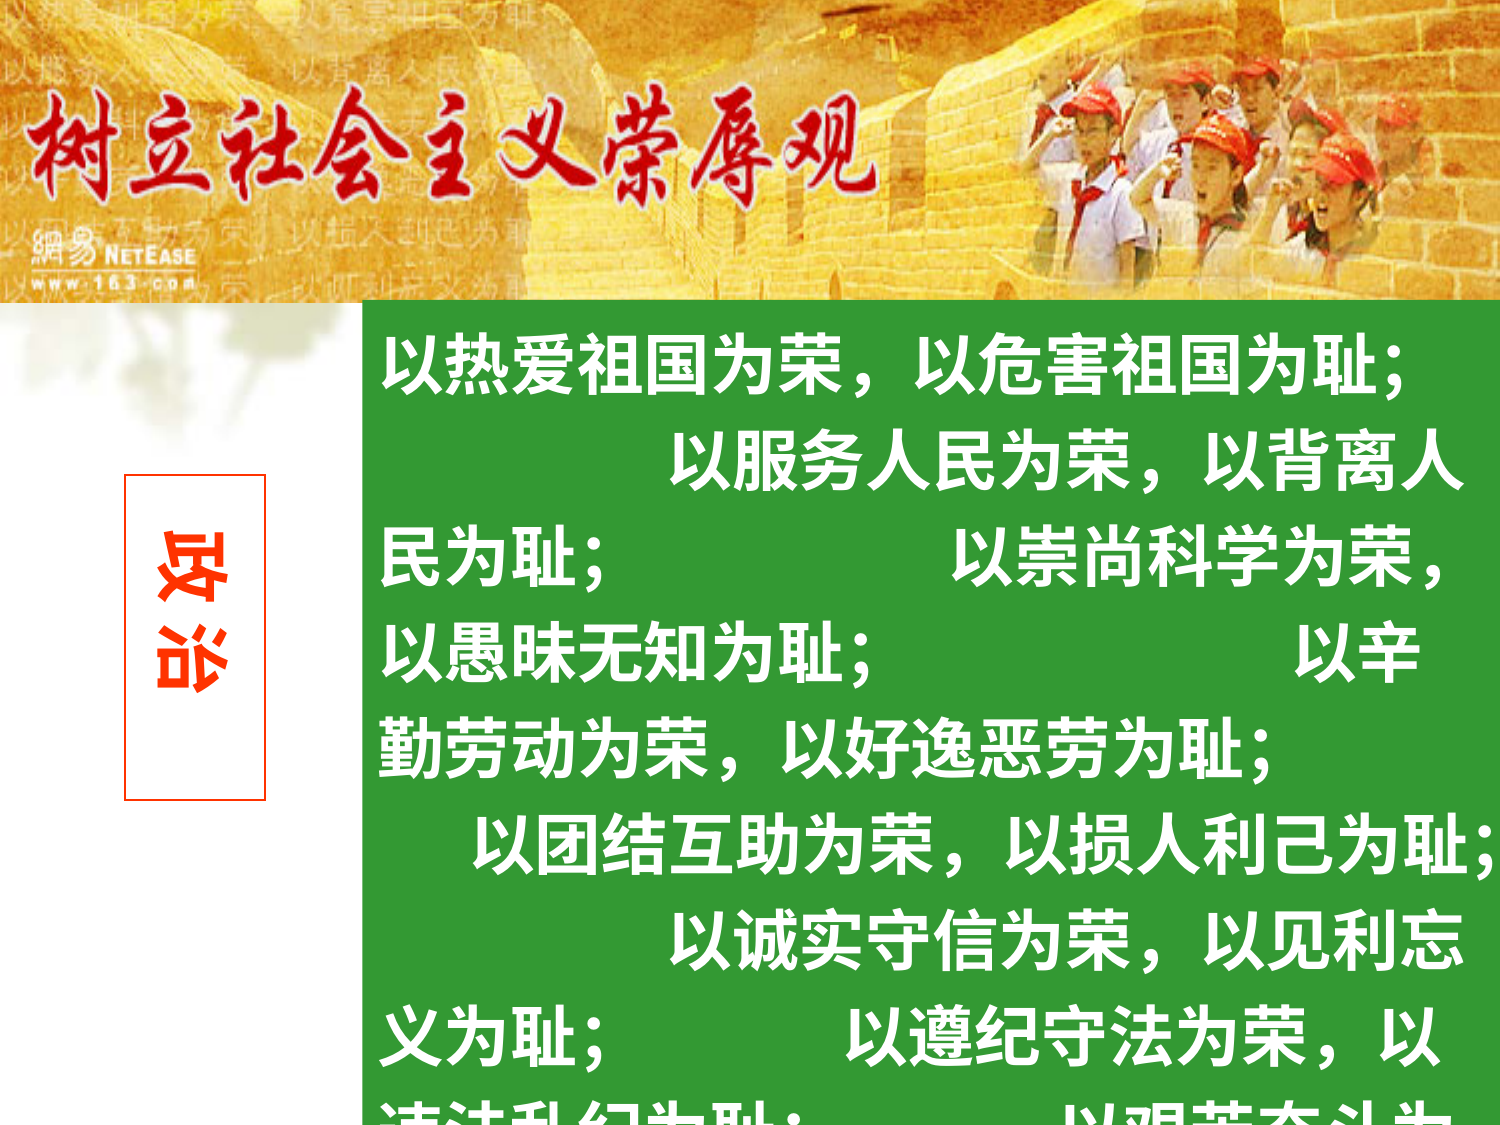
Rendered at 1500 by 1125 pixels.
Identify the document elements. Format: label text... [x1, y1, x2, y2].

picture [0, 0, 1500, 1125]
text_box 以热爱祖国为荣，以危害祖国为耻； 以服务人民为荣，以背离人民为耻； 以崇尚科学为荣，以愚昧无知为耻； 以辛勤劳动为荣，以好逸恶劳为耻； 以团结互助为荣，以损人利己为耻； 以诚实守信为荣，以见利忘义为耻； 以遵纪守法为荣，以违法乱纪为耻； 以艰苦奋斗为荣，以骄奢淫逸为耻； [362, 303, 1500, 1125]
text_box 政 治 [124, 474, 265, 800]
